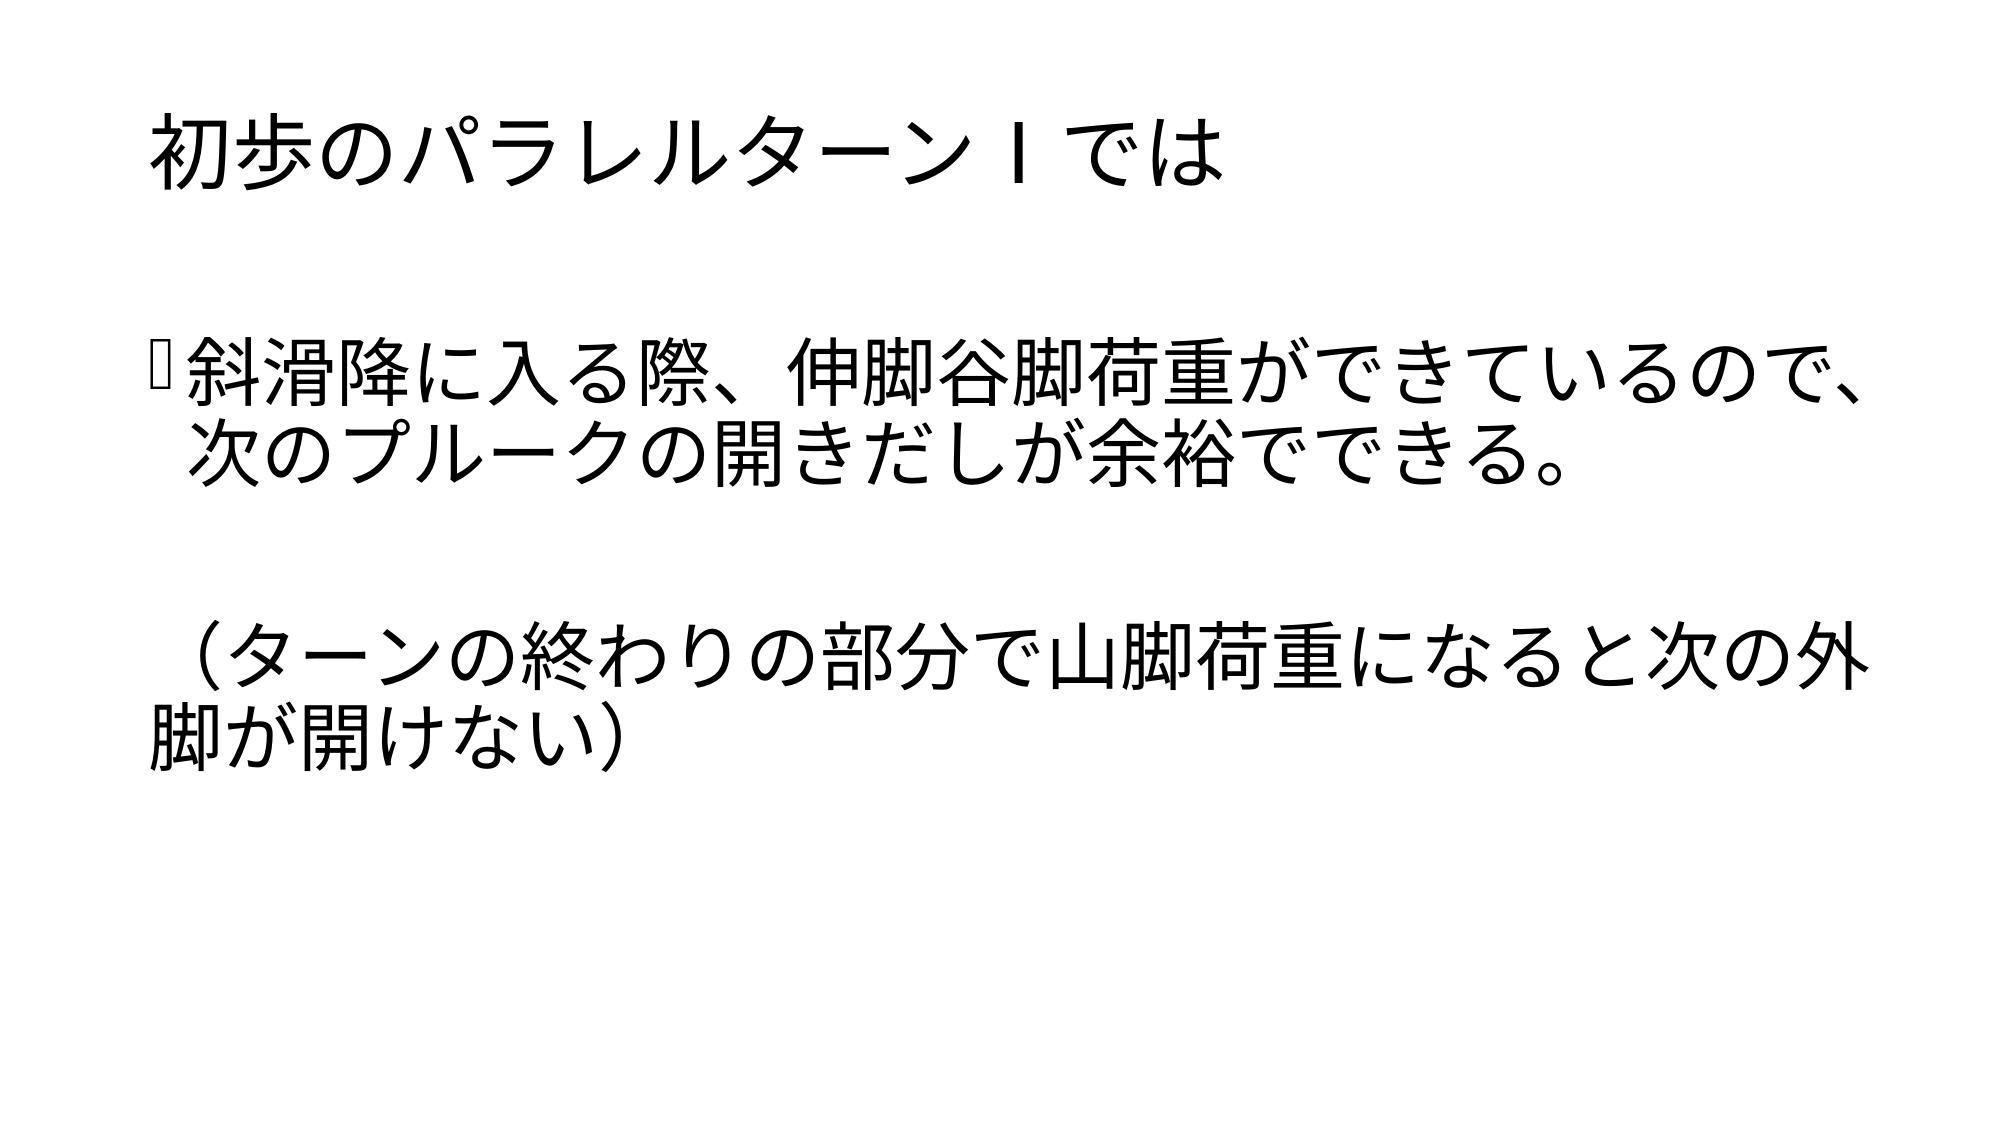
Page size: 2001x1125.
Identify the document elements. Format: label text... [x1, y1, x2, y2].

list 斜滑降に入る際、伸脚谷脚荷重ができているので、次のプルークの開きだしが余裕でできる。 （ターンの終わりの部分で山脚荷重になると次の外脚が開けない） [134, 328, 1891, 1062]
title 初歩のパラレルターンⅠでは [134, 45, 1937, 267]
